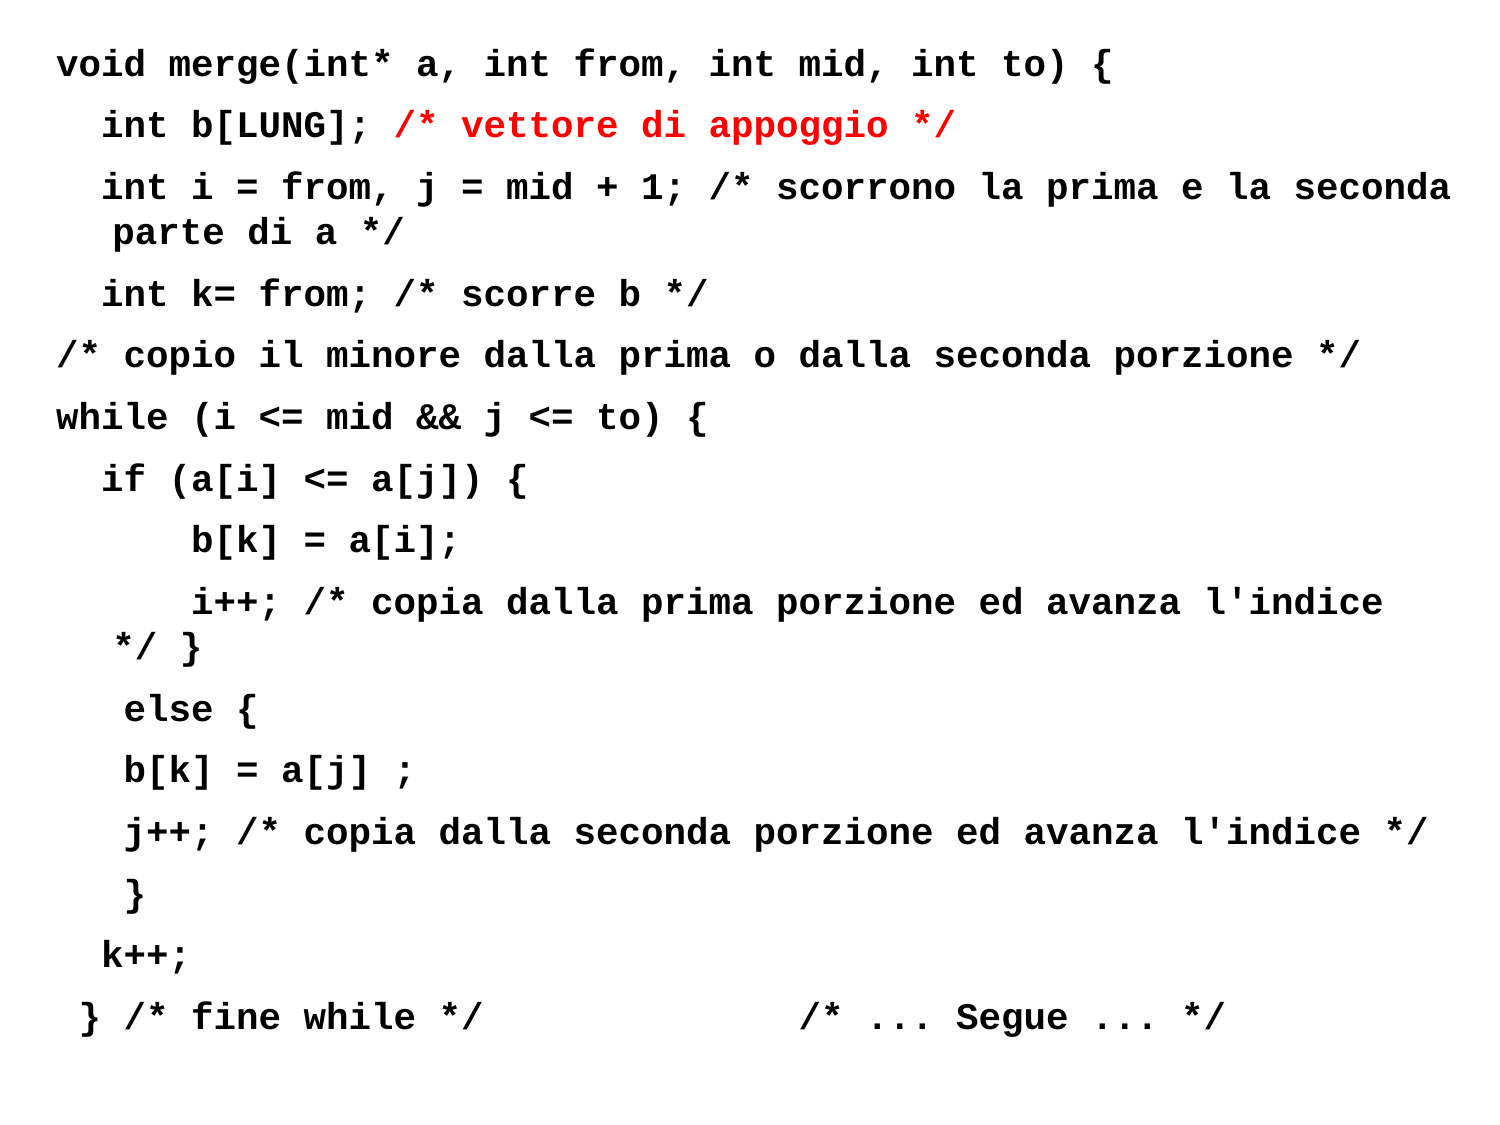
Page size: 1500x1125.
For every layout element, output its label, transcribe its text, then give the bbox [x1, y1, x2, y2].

list void merge(int* a, int from, int mid, int to) { int b[LUNG]; /* vettore di appoggio */ int i = from, j = mid + 1; /* scorrono la prima e la seconda parte di a */ int k= from; /* scorre b */ /* copio il minore dalla prima o dalla seconda porzione */ while (i <= mid && j <= to) { if (a[i] <= a[j]) { b[k] = a[i]; i++; /* copia dalla prima porzione ed avanza l'indice */ } else { b[k] = a[j] ; j++; /* copia dalla seconda porzione ed avanza l'indice */ } k++; } /* fine while */ /* ... Segue ... */ [41, 30, 1500, 1125]
